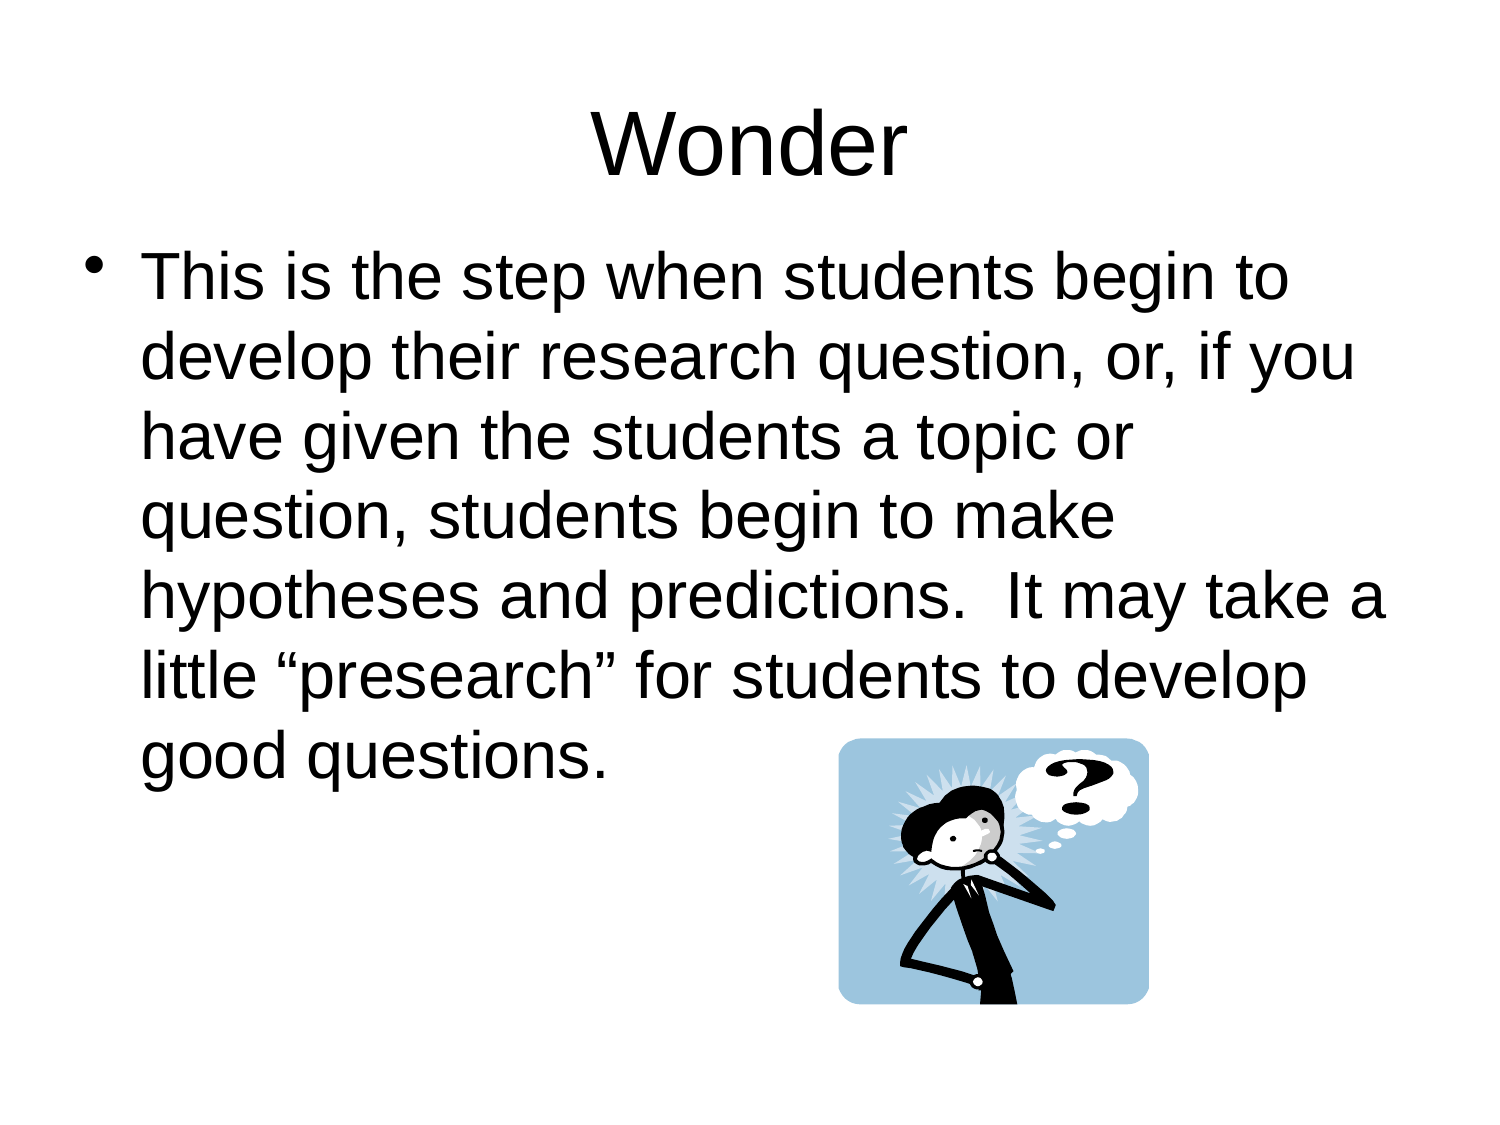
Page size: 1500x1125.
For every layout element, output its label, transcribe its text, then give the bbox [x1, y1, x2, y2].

picture [837, 737, 1151, 1006]
title Wonder [75, 45, 1425, 233]
list This is the step when students begin to develop their research question, or, if you have given the students a topic or question, students begin to make hypotheses and predictions. It may take a little “presearch” for students to develop good questions. [68, 224, 1419, 968]
